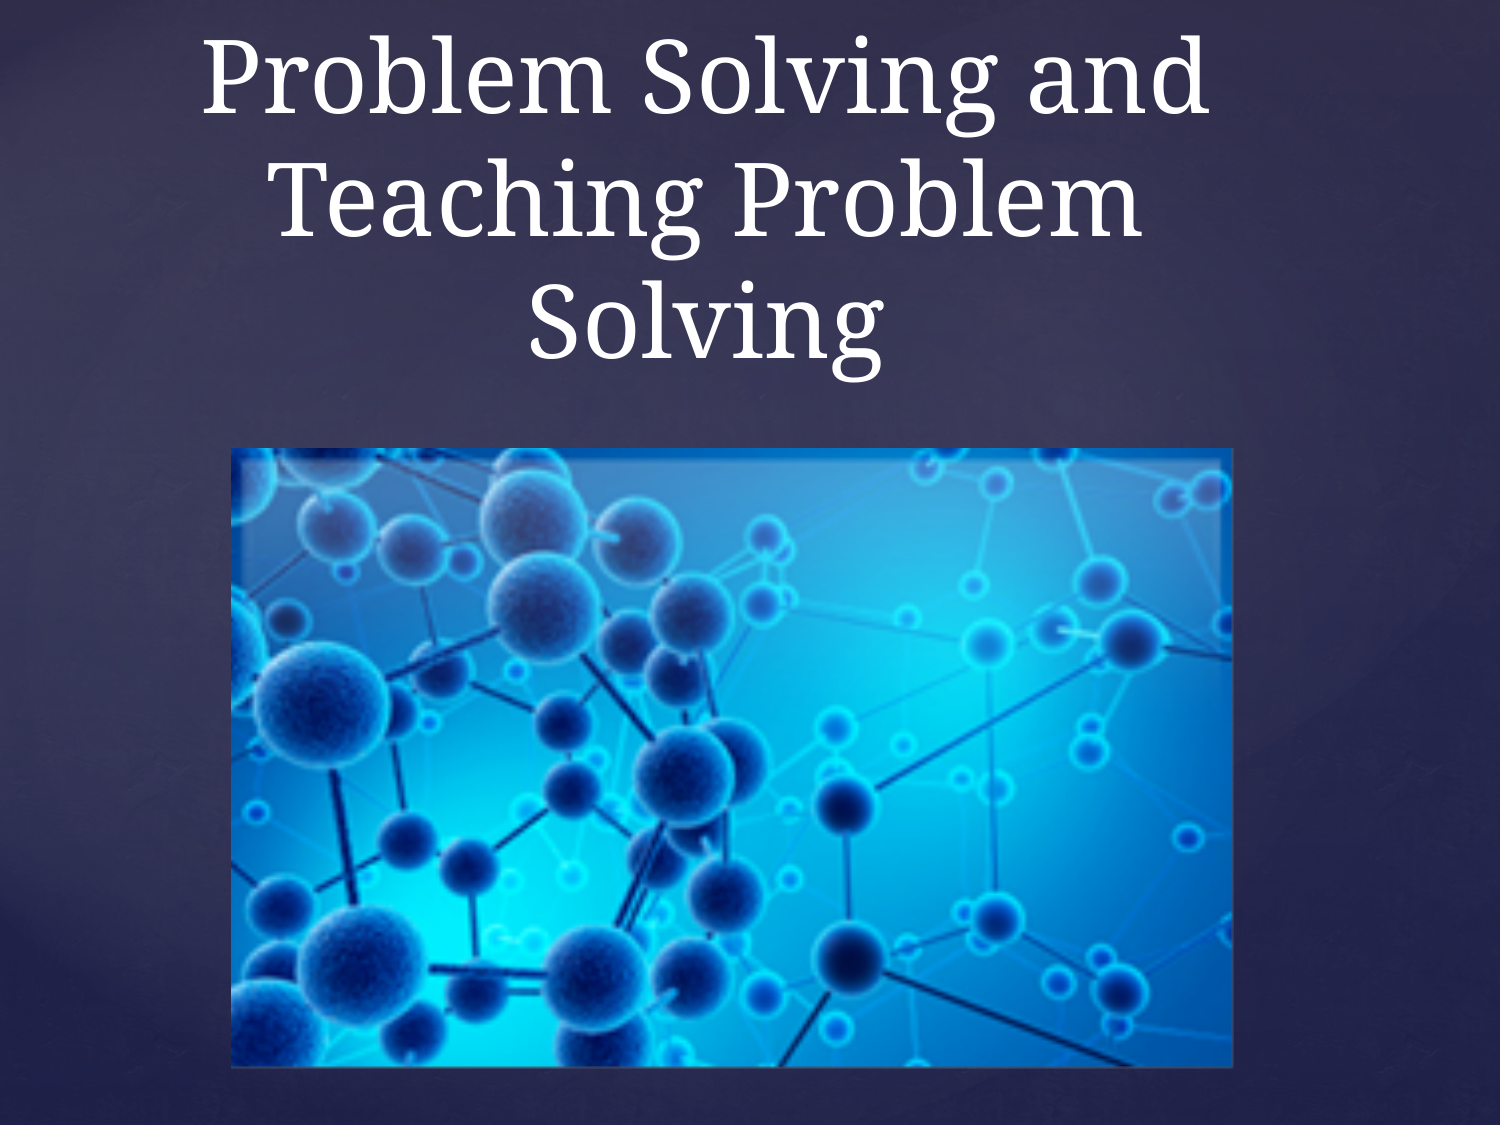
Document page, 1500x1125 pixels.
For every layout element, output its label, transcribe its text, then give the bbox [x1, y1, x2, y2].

title Real World Problem Solving and Teaching Problem Solving [87, 55, 1325, 387]
picture [231, 448, 1238, 1074]
